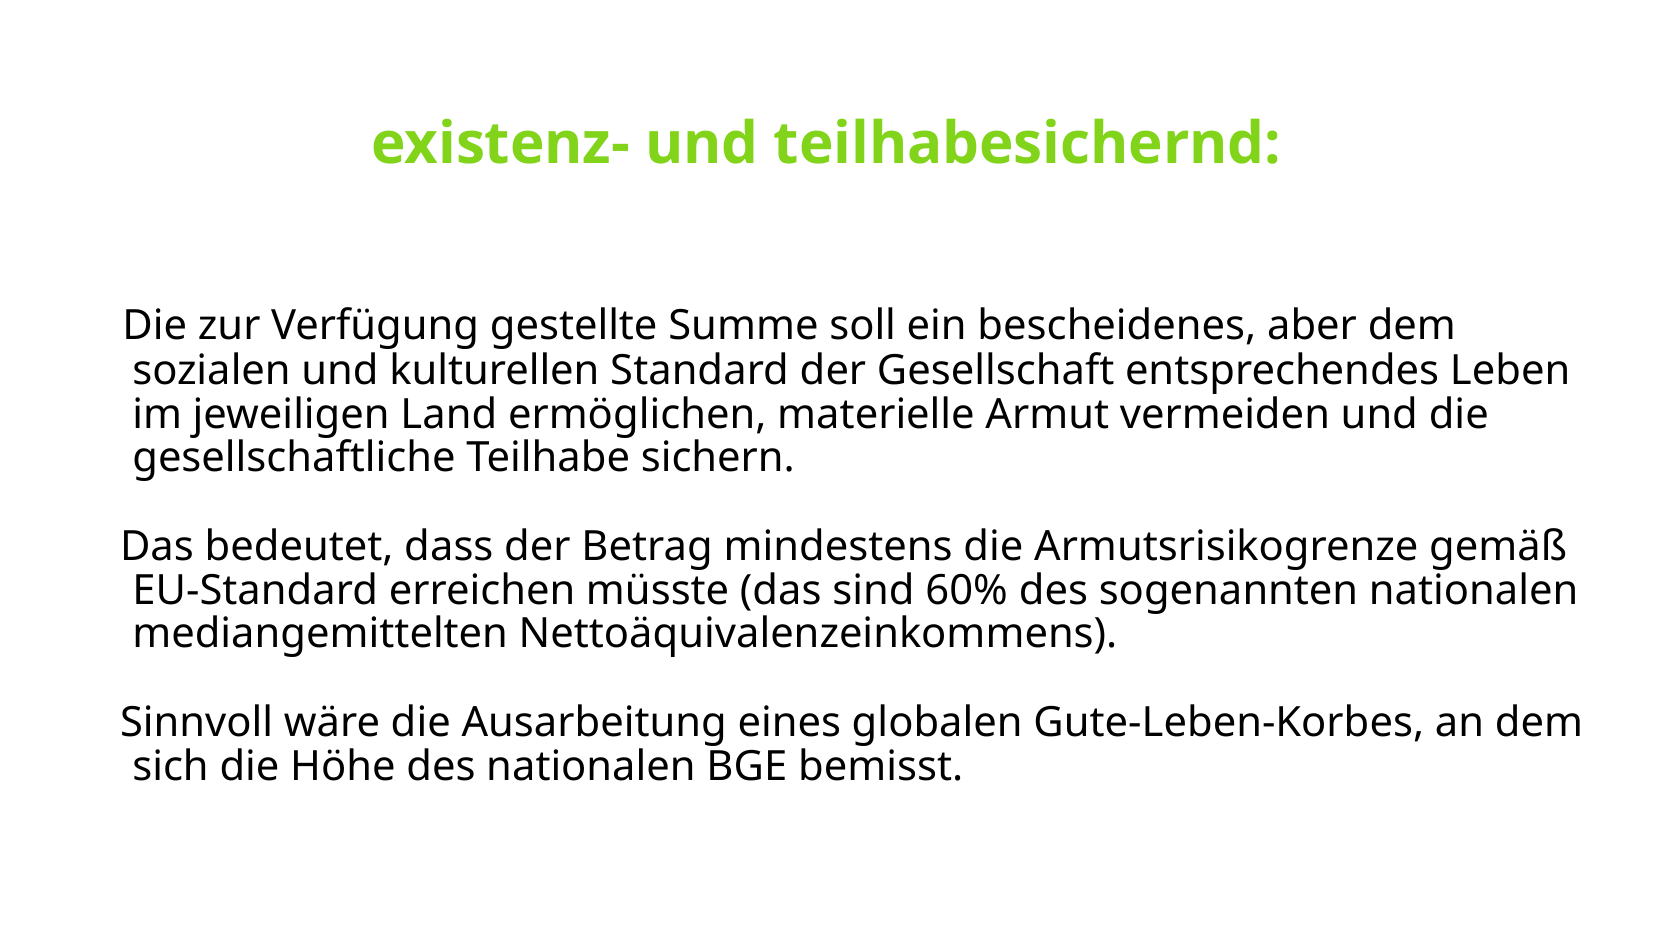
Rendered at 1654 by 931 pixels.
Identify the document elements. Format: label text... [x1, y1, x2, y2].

subtitle Die zur Verfügung gestellte Summe soll ein bescheidenes, aber dem sozialen und kulturellen Standard der Gesellschaft entsprechendes Leben im jeweiligen Land ermöglichen, materielle Armut vermeiden und die gesellschaftliche Teilhabe sichern. Das bedeutet, dass der Betrag mindestens die Armutsrisikogrenze gemäß EU-Standard erreichen müsste (das sind 60% des sogenannten nationalen mediangemittelten Nettoäquivalenzeinkommens). Sinnvoll wäre die Ausarbeitung eines globalen Gute-Leben-Korbes, an dem sich die Höhe des nationalen BGE bemisst. [77, 221, 1624, 931]
title existenz- und teilhabesichernd: [82, 44, 1571, 221]
